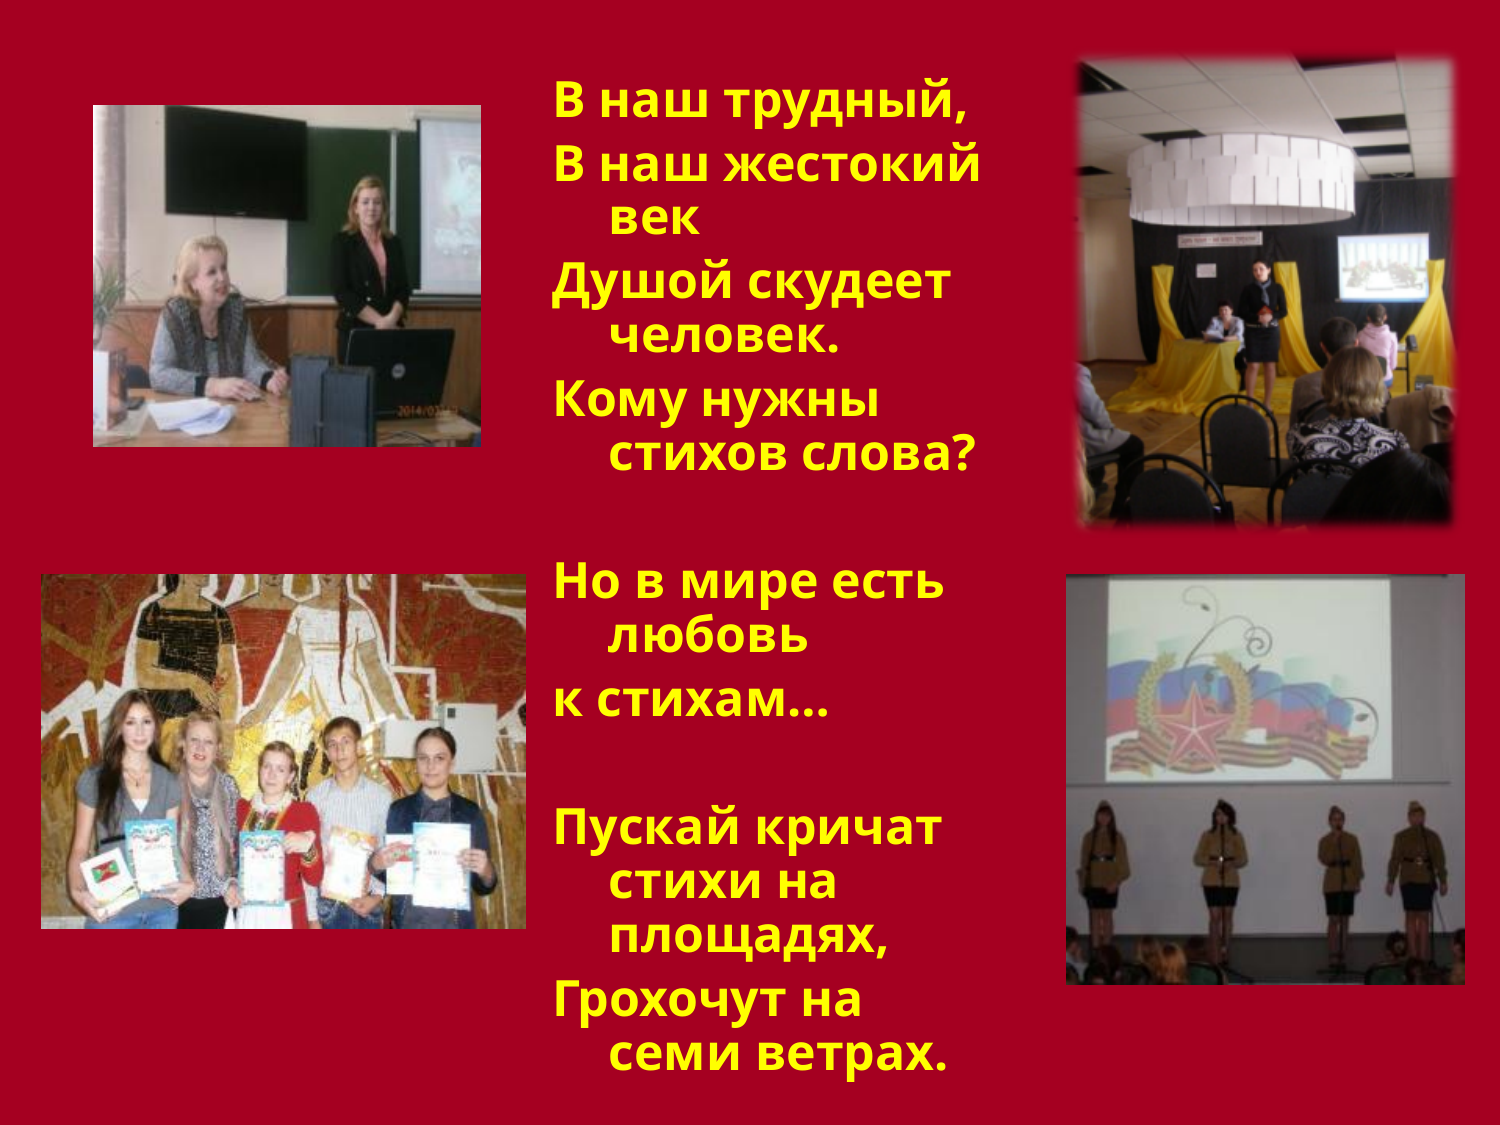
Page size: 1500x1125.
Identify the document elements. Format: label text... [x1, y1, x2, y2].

picture [40, 573, 526, 929]
picture [1066, 573, 1466, 985]
picture [93, 105, 481, 447]
picture [1066, 46, 1466, 538]
list В наш трудный, В наш жестокий век Душой скудеет человек. Кому нужны стихов слова? Но в мире есть любовь к стихам… Пускай кричат стихи на площадях, Грохочут на семи ветрах. [537, 66, 1019, 991]
